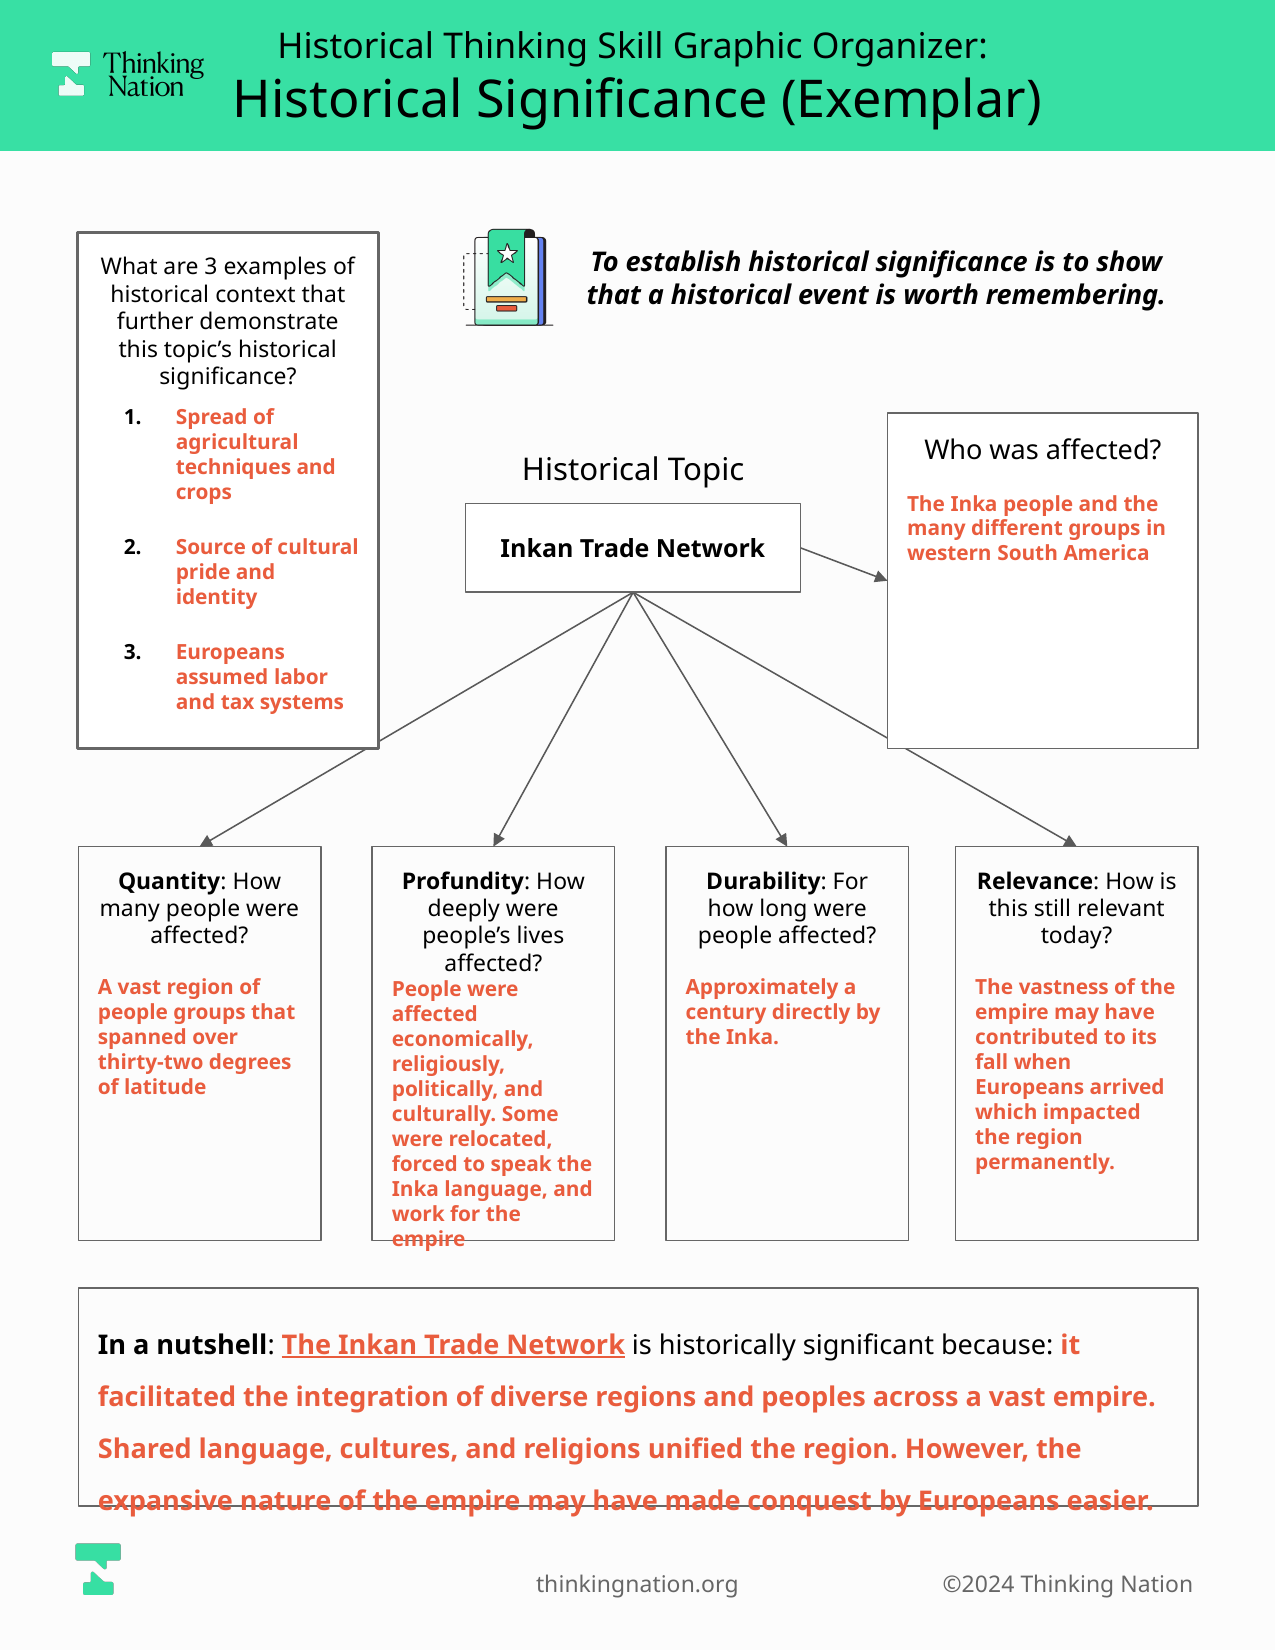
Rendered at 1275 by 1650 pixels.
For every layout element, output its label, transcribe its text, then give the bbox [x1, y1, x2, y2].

text_box ©2024 Thinking Nation [907, 1553, 1210, 1605]
text_box Historical Topic [493, 429, 774, 499]
text_box What are 3 examples of historical context that further demonstrate this topic’s historical significance? Spread of agricultural techniques and crops Source of cultural pride and identity Europeans assumed labor and tax systems [77, 232, 379, 749]
text_box Quantity: How many people were affected? A vast region of people groups that spanned over thirty-two degrees of latitude [78, 846, 321, 1241]
text_box Inkan Trade Network [465, 503, 801, 590]
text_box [199, 592, 491, 847]
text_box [632, 592, 788, 847]
picture [35, 37, 210, 110]
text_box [800, 547, 888, 582]
text_box Durability: For how long were people affected? Approximately a century directly by the Inka. [666, 855, 909, 1241]
picture [62, 1533, 134, 1605]
text_box In a nutshell: The Inkan Trade Network is historically significant because: it facilitated the integration of diverse regions and peoples across a vast empire. Shared language, cultures, and religions unified the region. However, the expansive nature of the empire may have made conquest by Europeans easier. [78, 1288, 1198, 1506]
text_box Who was affected? The Inka people and the many different groups in western South America [887, 413, 1198, 749]
text_box Historical Thinking Skill Graphic Organizer: Historical Significance (Exemplar) [0, 0, 1275, 151]
text_box To establish historical significance is to show that a historical event is worth remembering. [580, 218, 1198, 336]
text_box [791, 592, 1077, 847]
text_box Profundity: How deeply were people’s lives affected? People were affected economically, religiously, politically, and culturally. Some were relocated, forced to speak the Inka language, and work for the empire [372, 855, 615, 1241]
text_box Relevance: How is this still relevant today? The vastness of the empire may have contributed to its fall when Europeans arrived which impacted the region permanently. [955, 846, 1198, 1241]
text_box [493, 592, 630, 847]
text_box thinkingnation.org [486, 1553, 789, 1605]
picture [440, 209, 576, 345]
